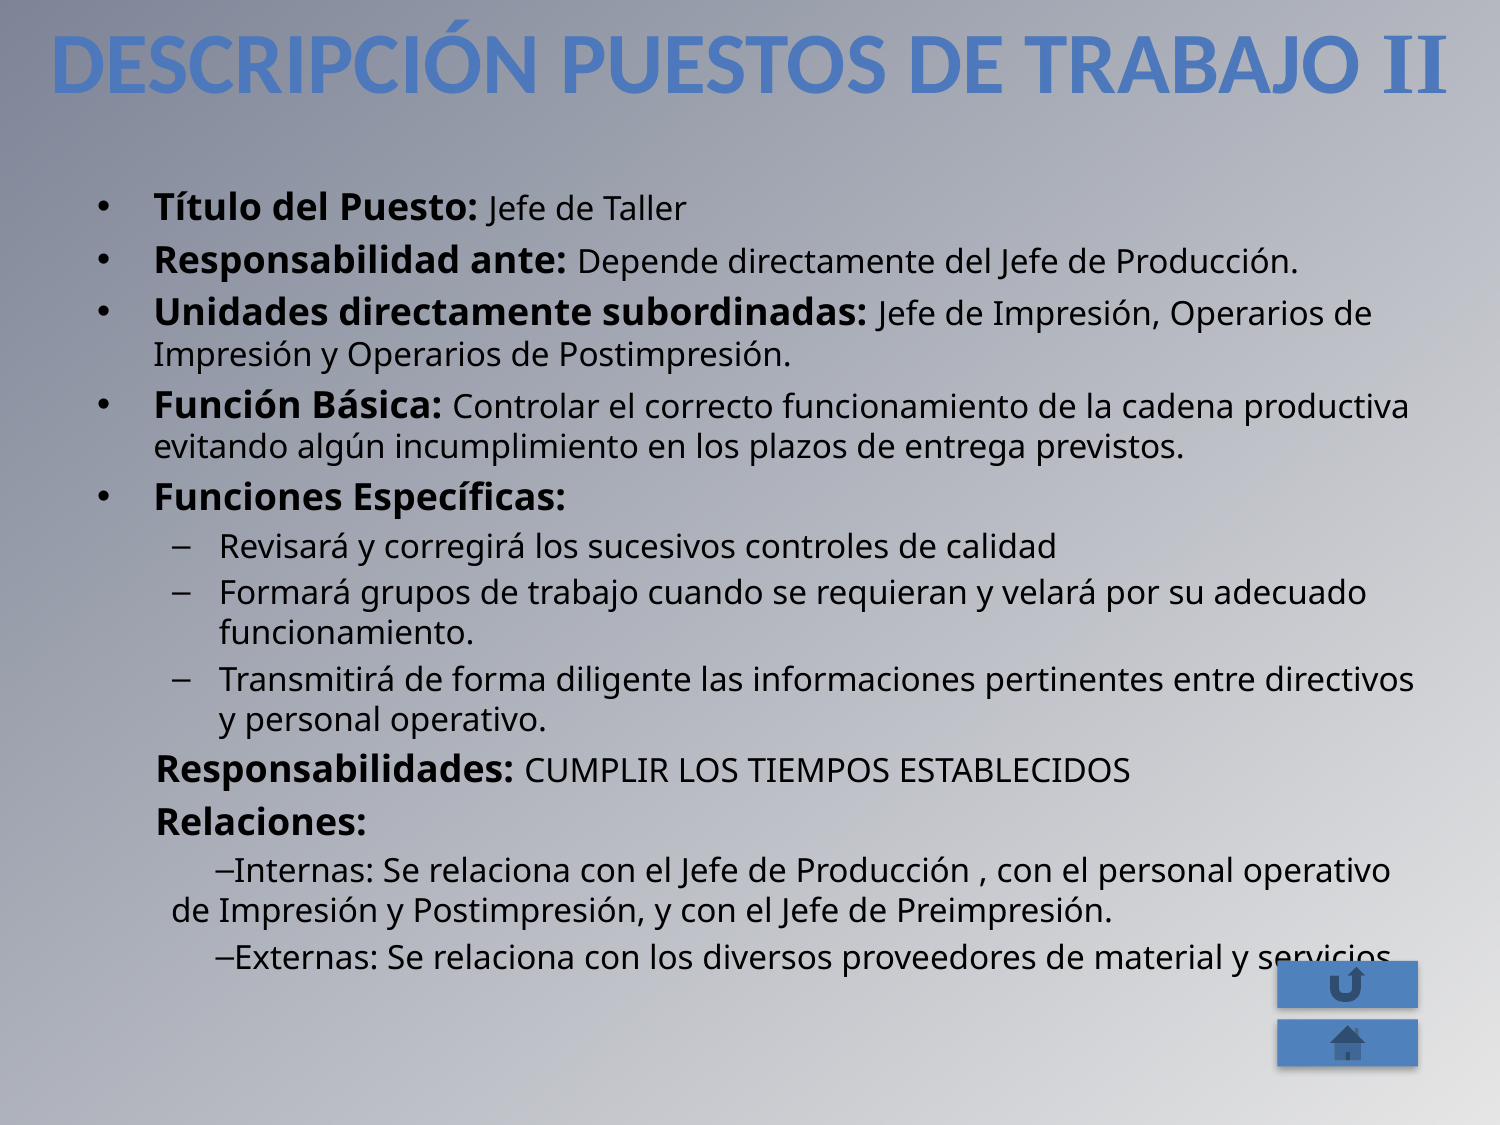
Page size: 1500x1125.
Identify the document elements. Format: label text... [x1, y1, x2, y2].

text_box [1275, 1017, 1420, 1068]
text_box [1275, 959, 1420, 1010]
list Título del Puesto: Jefe de Taller Responsabilidad ante: Depende directamente del Jefe de Producción. Unidades directamente subordinadas: Jefe de Impresión, Operarios de Impresión y Operarios de Postimpresión. Función Básica: Controlar el correcto funcionamiento de la cadena productiva evitando algún incumplimiento en los plazos de entrega previstos. Funciones Específicas: Revisará y corregirá los sucesivos controles de calidad Formará grupos de trabajo cuando se requieran y velará por su adecuado funcionamiento. Transmitirá de forma diligente las informaciones pertinentes entre directivos y personal operativo. Responsabilidades: CUMPLIR LOS TIEMPOS ESTABLECIDOS Relaciones: Internas: Se relaciona con el Jefe de Producción , con el personal operativo de Impresión y Postimpresión, y con el Jefe de Preimpresión. Externas: Se relaciona con los diversos proveedores de material y servicios. [82, 175, 1432, 1008]
title Descripción Puestos de Trabajo II [0, 0, 1500, 153]
